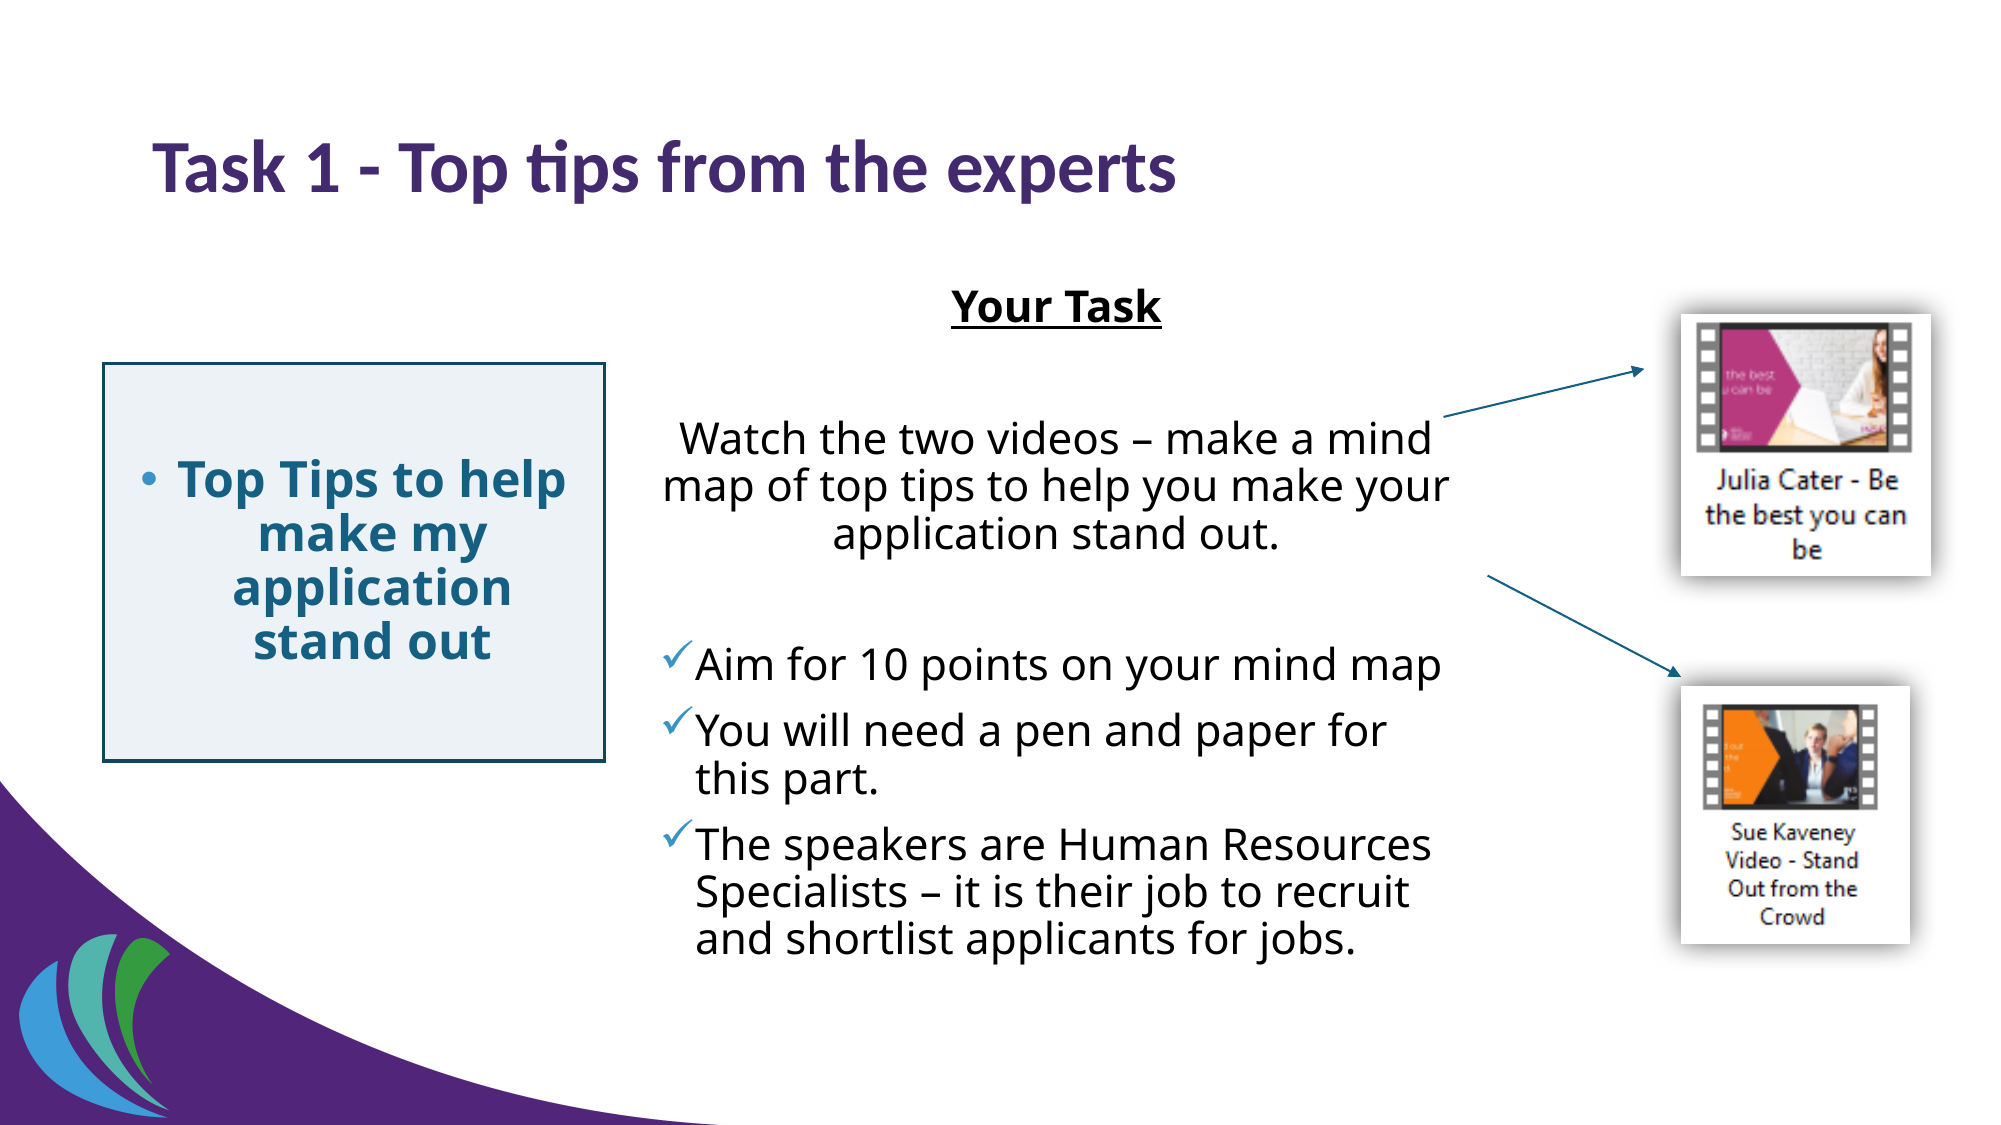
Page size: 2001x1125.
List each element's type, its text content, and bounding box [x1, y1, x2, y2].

picture [0, 1, 2000, 1125]
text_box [1443, 368, 1645, 418]
text_box Your Task Watch the two videos – make a mind map of top tips to help you make your application stand out. Aim for 10 points on your mind map You will need a pen and paper for this part. The speakers are Human Resources Specialists – it is their job to recruit and shortlist applicants for jobs. [644, 277, 1469, 1050]
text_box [1487, 575, 1682, 678]
title Task 1 - Top tips from the experts [137, 59, 1863, 278]
list Top Tips to help make my application stand out [102, 362, 606, 763]
